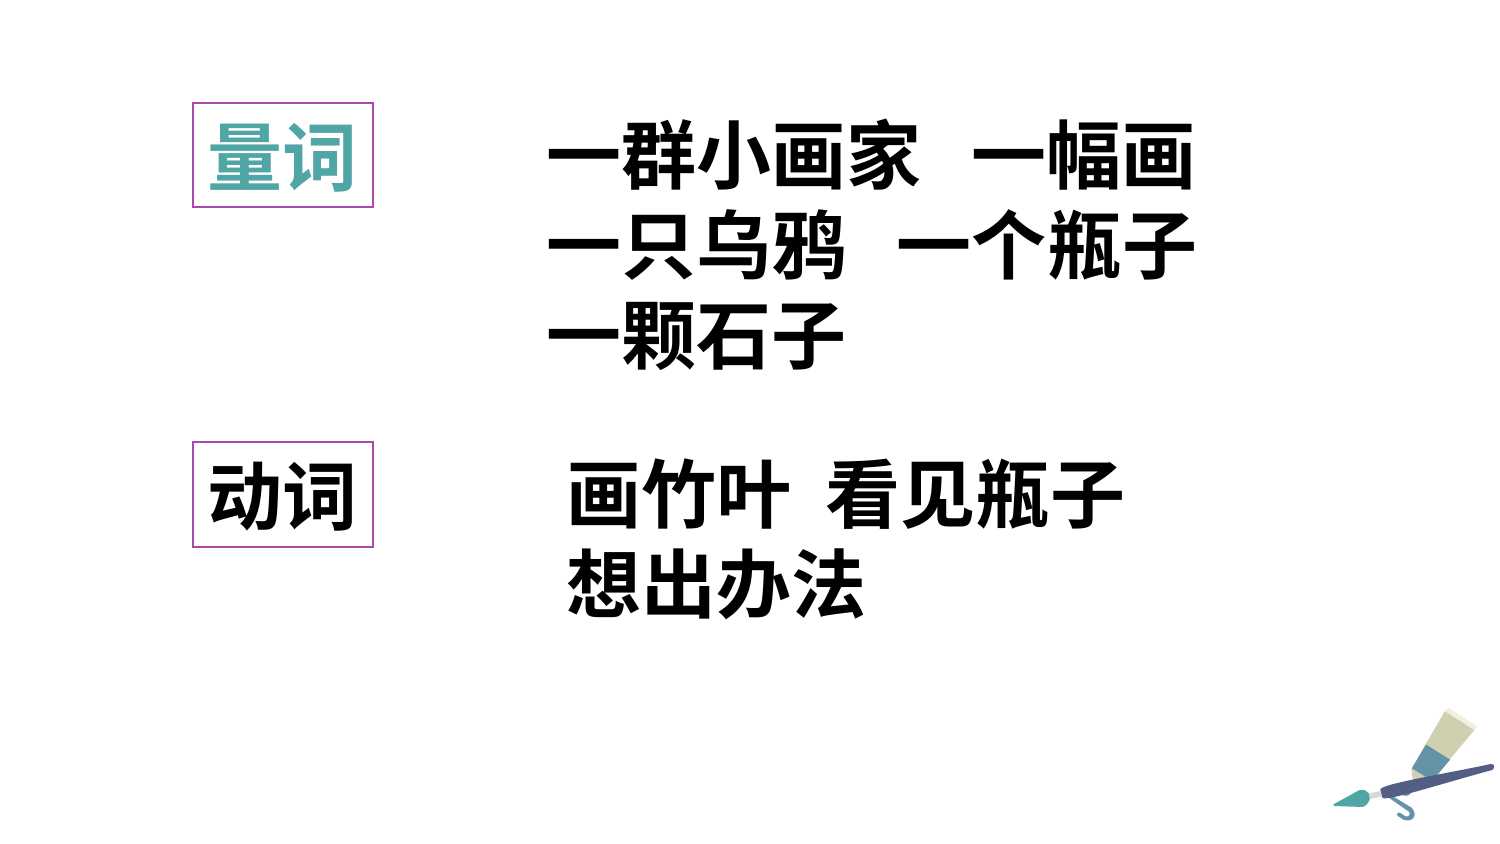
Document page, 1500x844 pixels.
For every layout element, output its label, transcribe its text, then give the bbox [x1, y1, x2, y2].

text_box 画竹叶 看见瓶子 想出办法 [555, 442, 1189, 634]
text_box 量词 [192, 102, 374, 208]
text_box 动词 [192, 441, 374, 548]
text_box 一群小画家 一幅画 一只乌鸦 一个瓶子 一颗石子 [534, 102, 1209, 384]
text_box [1358, 708, 1481, 844]
